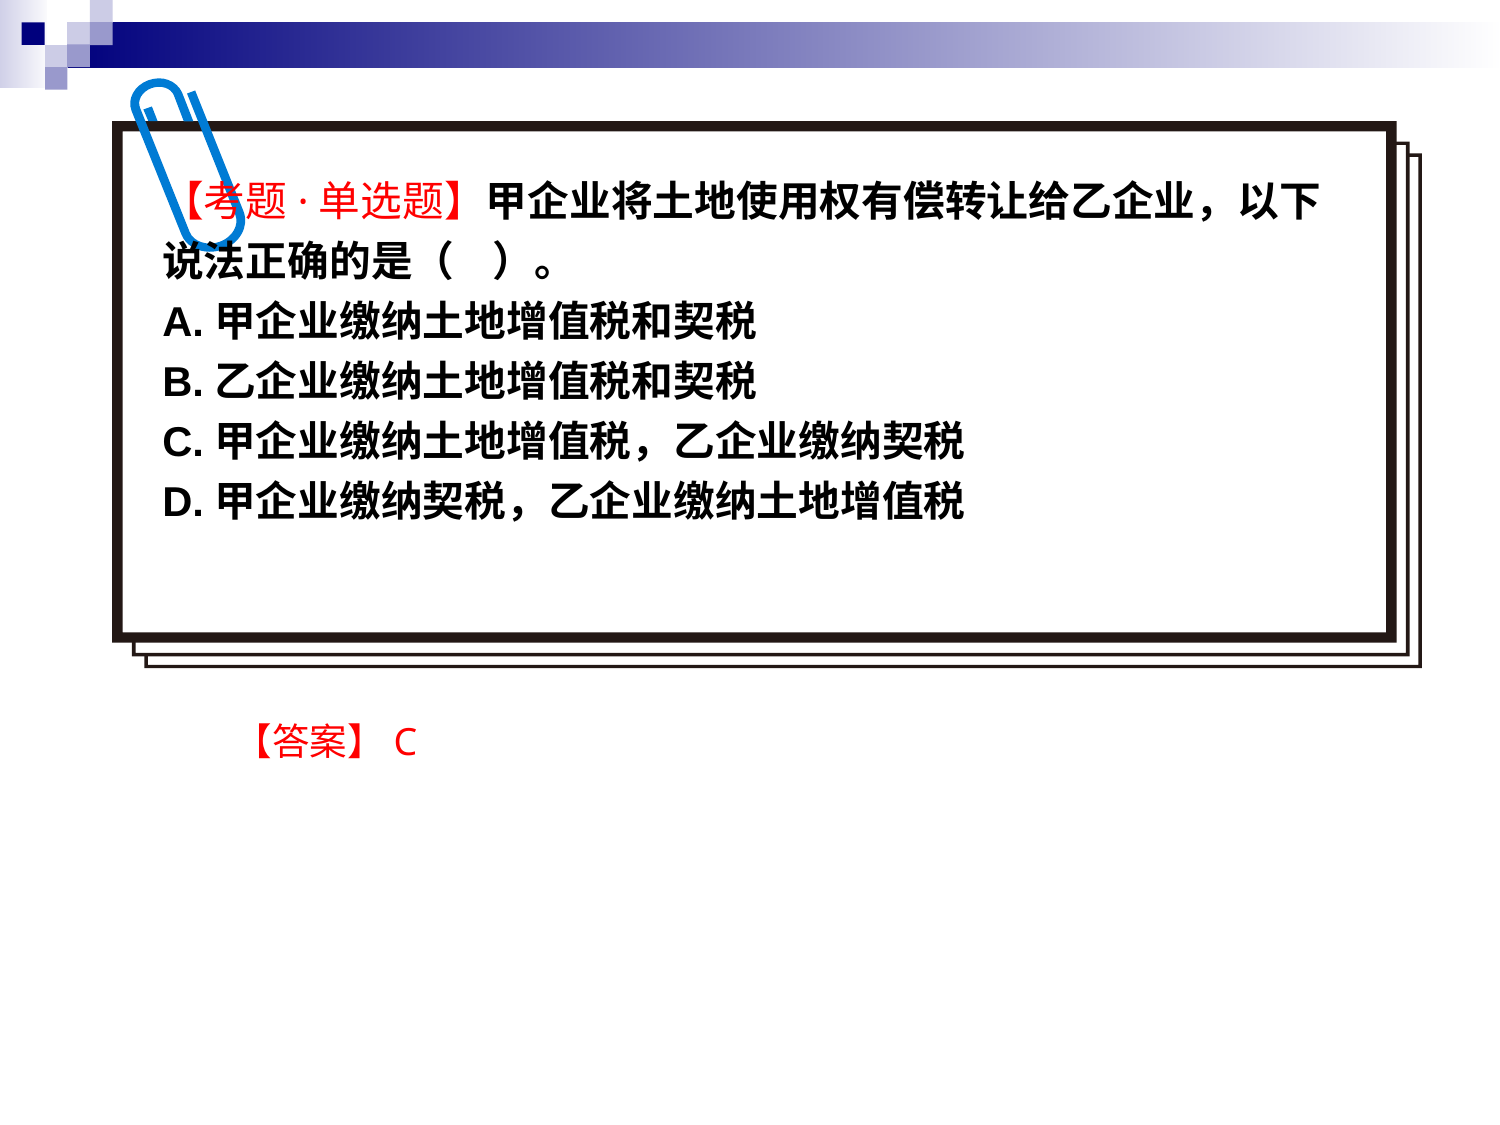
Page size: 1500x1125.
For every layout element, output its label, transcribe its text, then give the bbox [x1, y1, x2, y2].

text_box 【答案】C [143, 692, 1414, 771]
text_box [112, 78, 1424, 668]
